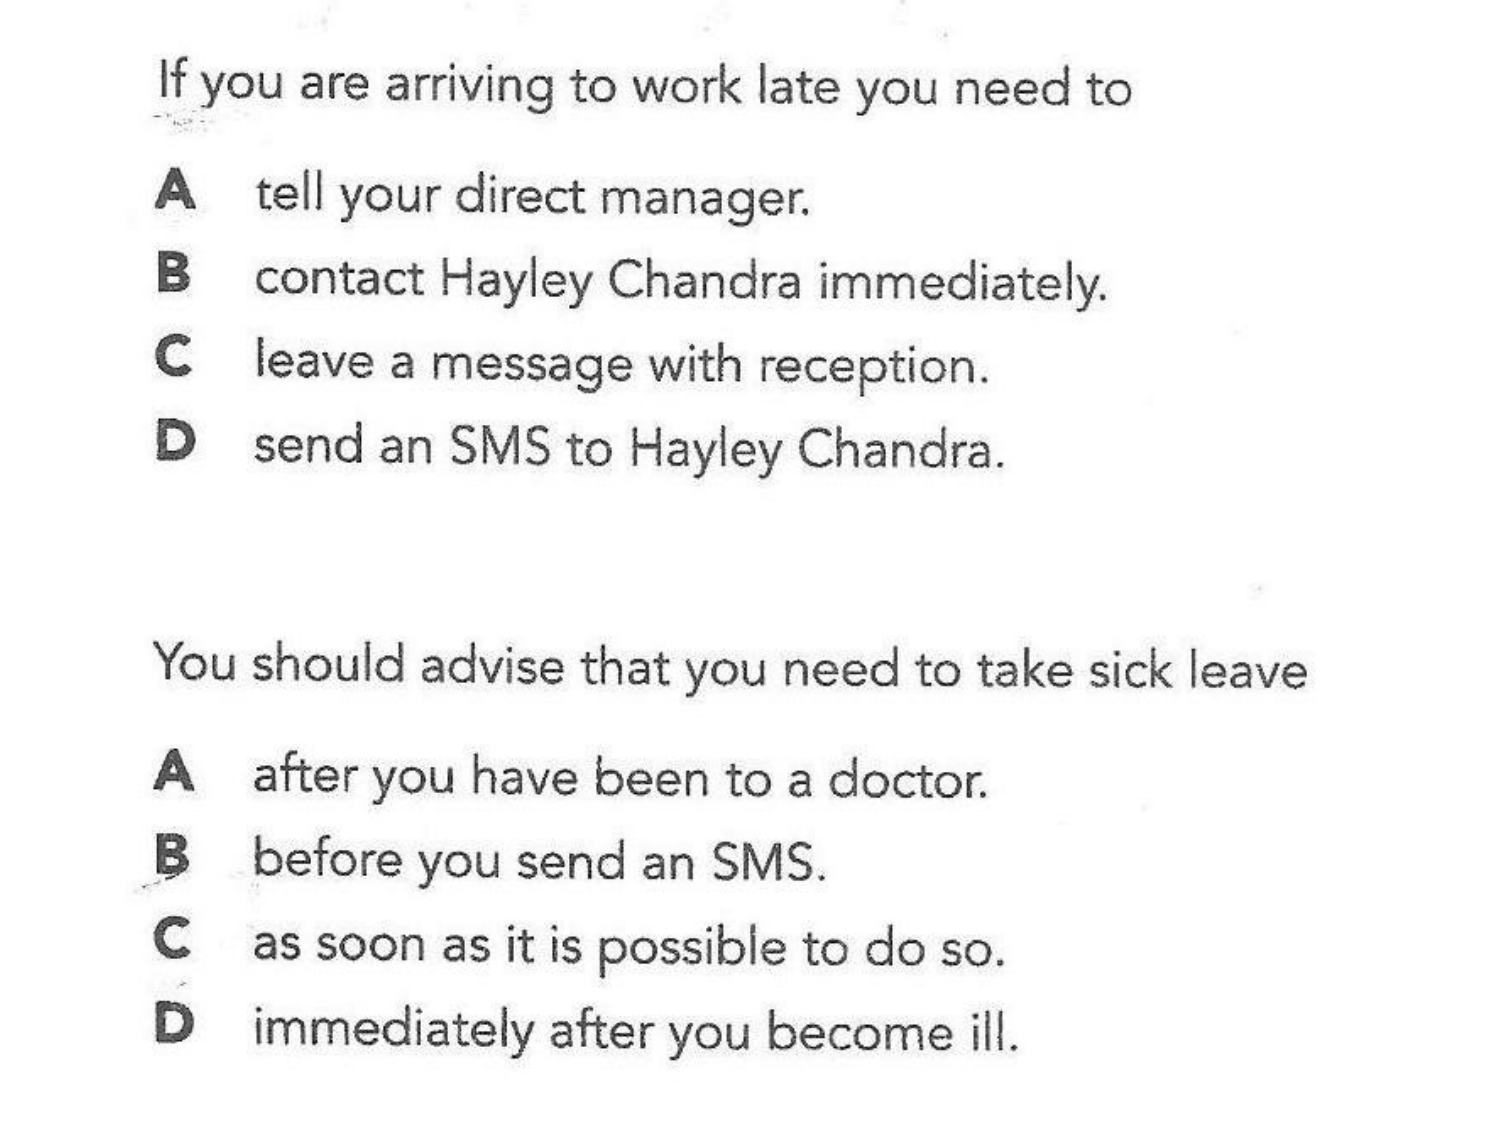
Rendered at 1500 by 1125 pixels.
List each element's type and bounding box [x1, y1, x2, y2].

list [124, 0, 1401, 1113]
